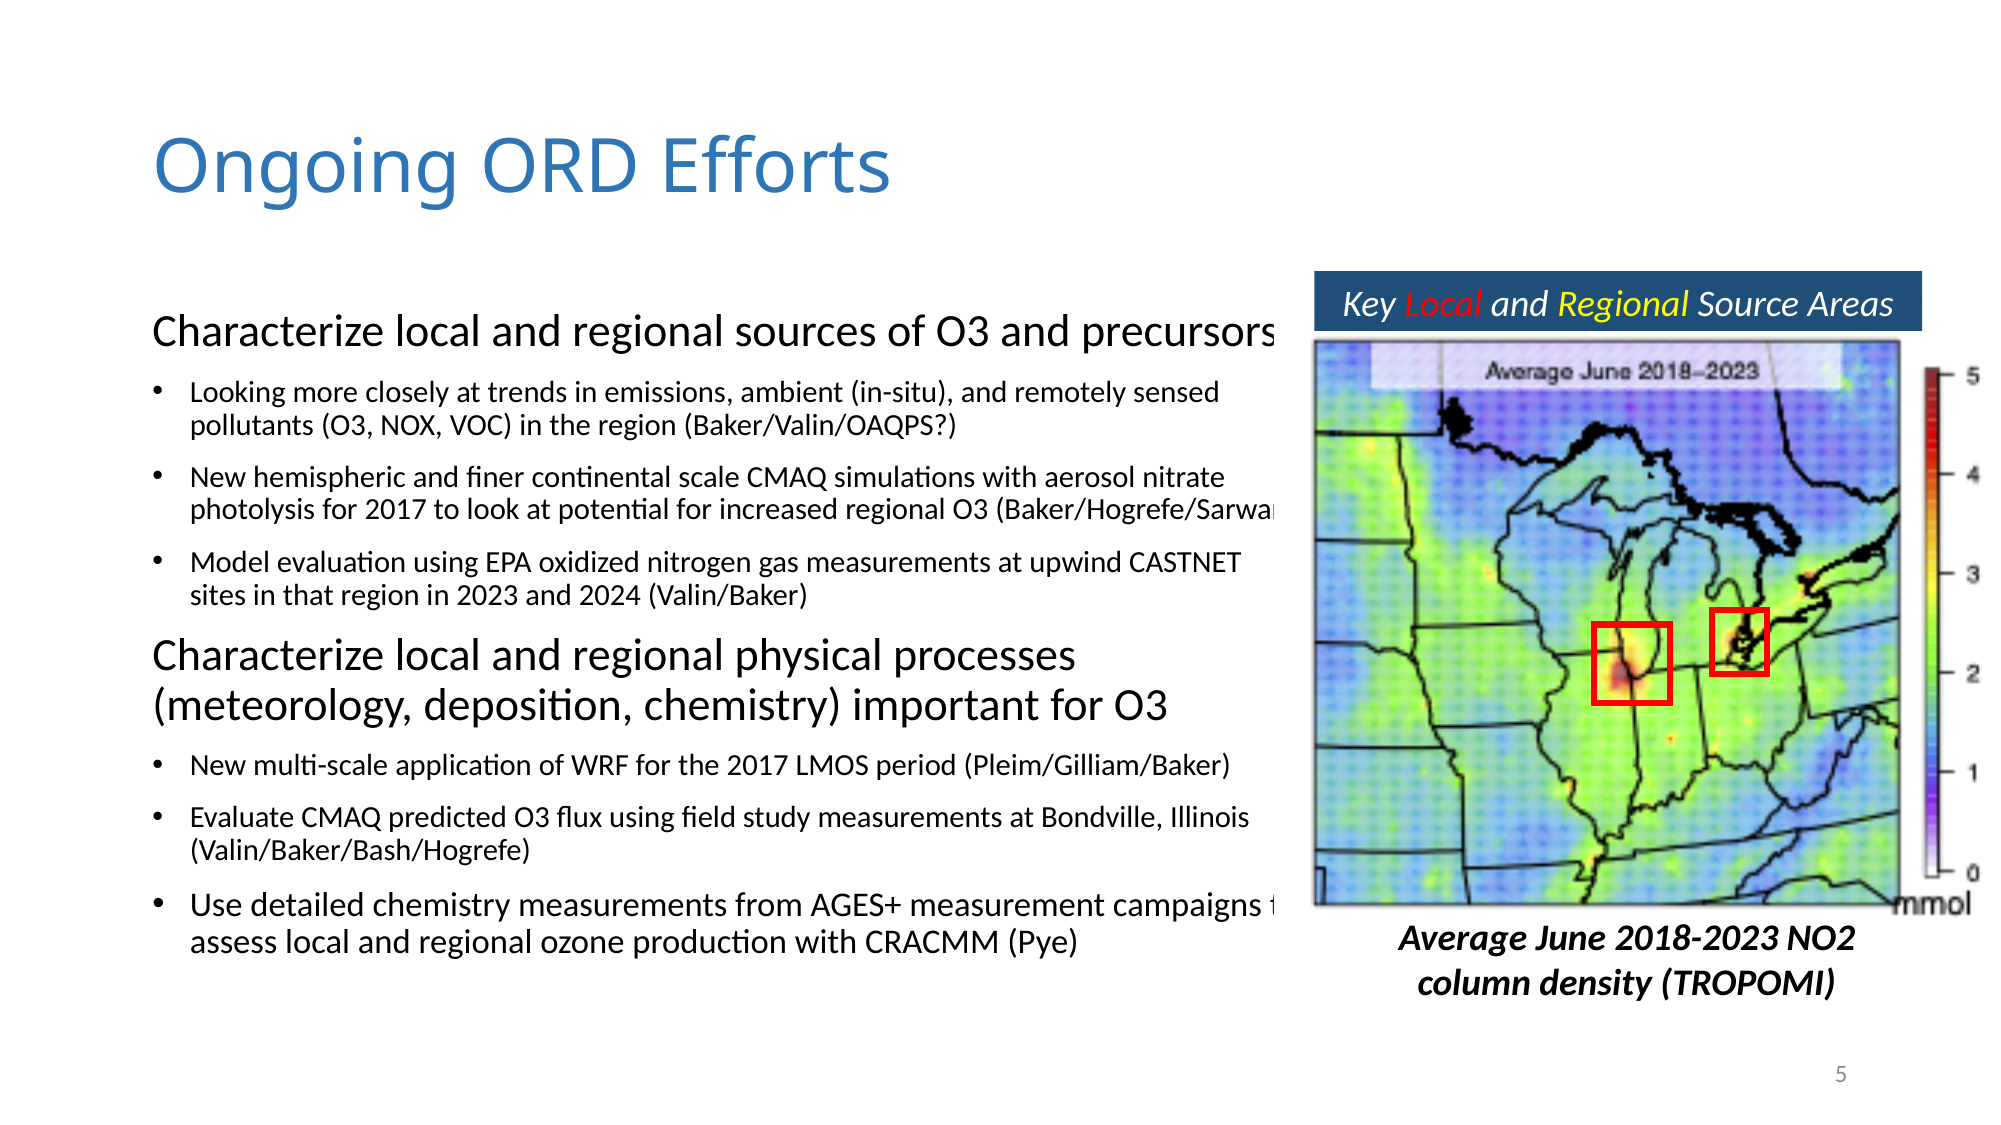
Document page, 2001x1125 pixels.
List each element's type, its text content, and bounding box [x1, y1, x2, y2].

text_box Key Local and Regional Source Areas [1314, 271, 1923, 299]
slide_number 5 [1412, 1042, 1863, 1103]
title Ongoing ORD Efforts [137, 59, 1863, 278]
picture [1273, 299, 1998, 928]
list Characterize local and regional sources of O3 and precursors Looking more closely at trends in emissions, ambient (in-situ), and remotely sensed pollutants (O3, NOX, VOC) in the region (Baker/Valin/OAQPS?) New hemispheric and finer continental scale CMAQ simulations with aerosol nitrate photolysis for 2017 to look at potential for increased regional O3 (Baker/Hogrefe/Sarwar) Model evaluation using EPA oxidized nitrogen gas measurements at upwind CASTNET sites in that region in 2023 and 2024 (Valin/Baker) Characterize local and regional physical processes (meteorology, deposition, chemistry) important for O3 New multi-scale application of WRF for the 2017 LMOS period (Pleim/Gilliam/Baker) Evaluate CMAQ predicted O3 flux using field study measurements at Bondville, Illinois (Valin/Baker/Bash/Hogrefe) Use detailed chemistry measurements from AGES+ measurement campaigns to assess local and regional ozone production with CRACMM (Pye) [137, 299, 1315, 1066]
text_box Average June 2018-2023 NO2 column density (TROPOMI) [1348, 928, 1906, 1011]
